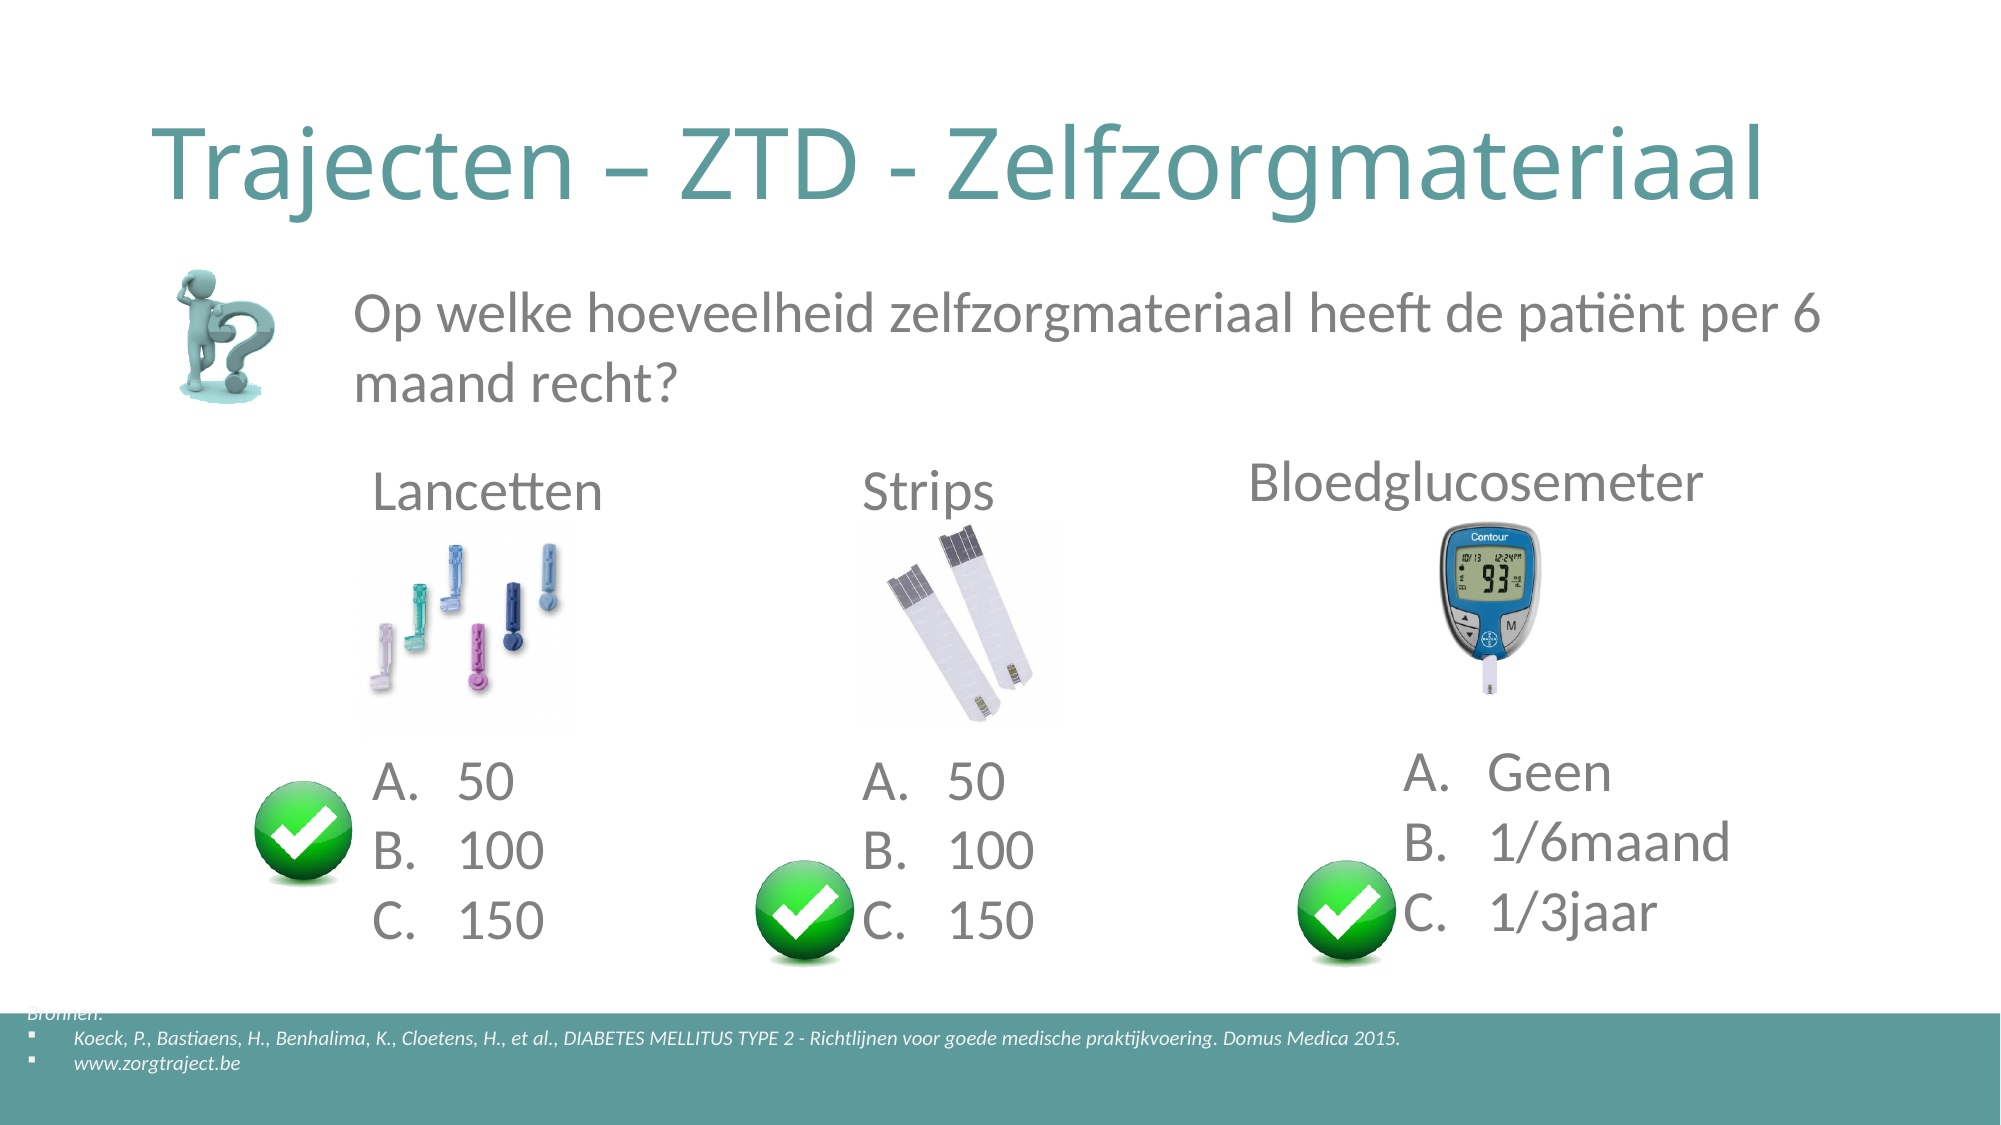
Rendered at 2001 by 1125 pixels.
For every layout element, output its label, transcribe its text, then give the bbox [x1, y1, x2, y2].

picture [859, 520, 1064, 725]
text_box Strips [847, 444, 1157, 530]
picture [1437, 520, 1543, 696]
text_box Op welke hoeveelheid zelfzorgmateriaal heeft de patiënt per 6 maand recht? [339, 266, 1947, 422]
text_box 50 100 150 [357, 734, 667, 959]
picture [244, 766, 358, 900]
picture [136, 252, 296, 413]
text_box Bronnen: Koeck, P., Bastiaens, H., Benhalima, K., Cloetens, H., et al., DIABETES MELLITUS TYPE 2 - Richtlijnen voor goede medische praktijkvoering. Domus Medica 2015. www.zorgtraject.be [12, 992, 2000, 1083]
picture [746, 845, 860, 980]
text_box Bloedglucosemeter [1233, 435, 1739, 520]
text_box Geen 1/6maand 1/3jaar [1388, 725, 1795, 951]
text_box 50 100 150 [847, 734, 1157, 959]
title Trajecten – ZTD - Zelfzorgmateriaal [136, 22, 1898, 229]
picture [357, 520, 577, 738]
text_box Lancetten [357, 444, 667, 530]
picture [1288, 845, 1401, 980]
